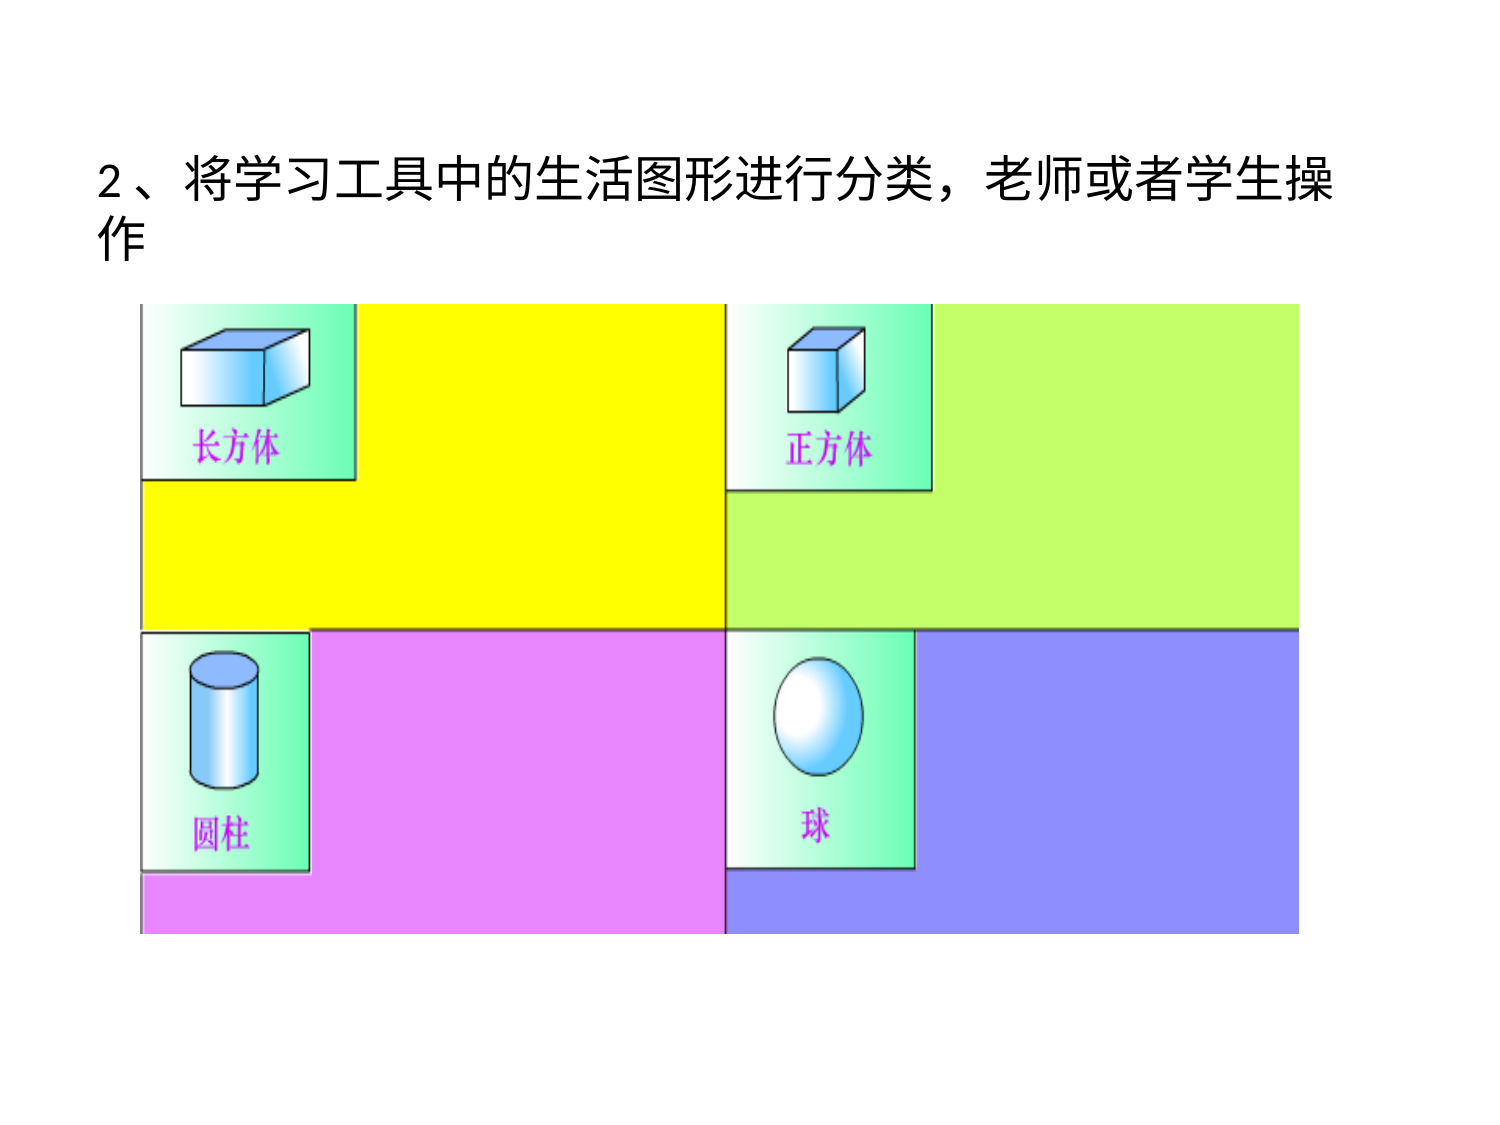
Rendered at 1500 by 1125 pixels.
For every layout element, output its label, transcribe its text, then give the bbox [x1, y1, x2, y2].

text_box 2、将学习工具中的生活图形进行分类，老师或者学生操作 [81, 140, 1360, 276]
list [140, 304, 1299, 934]
